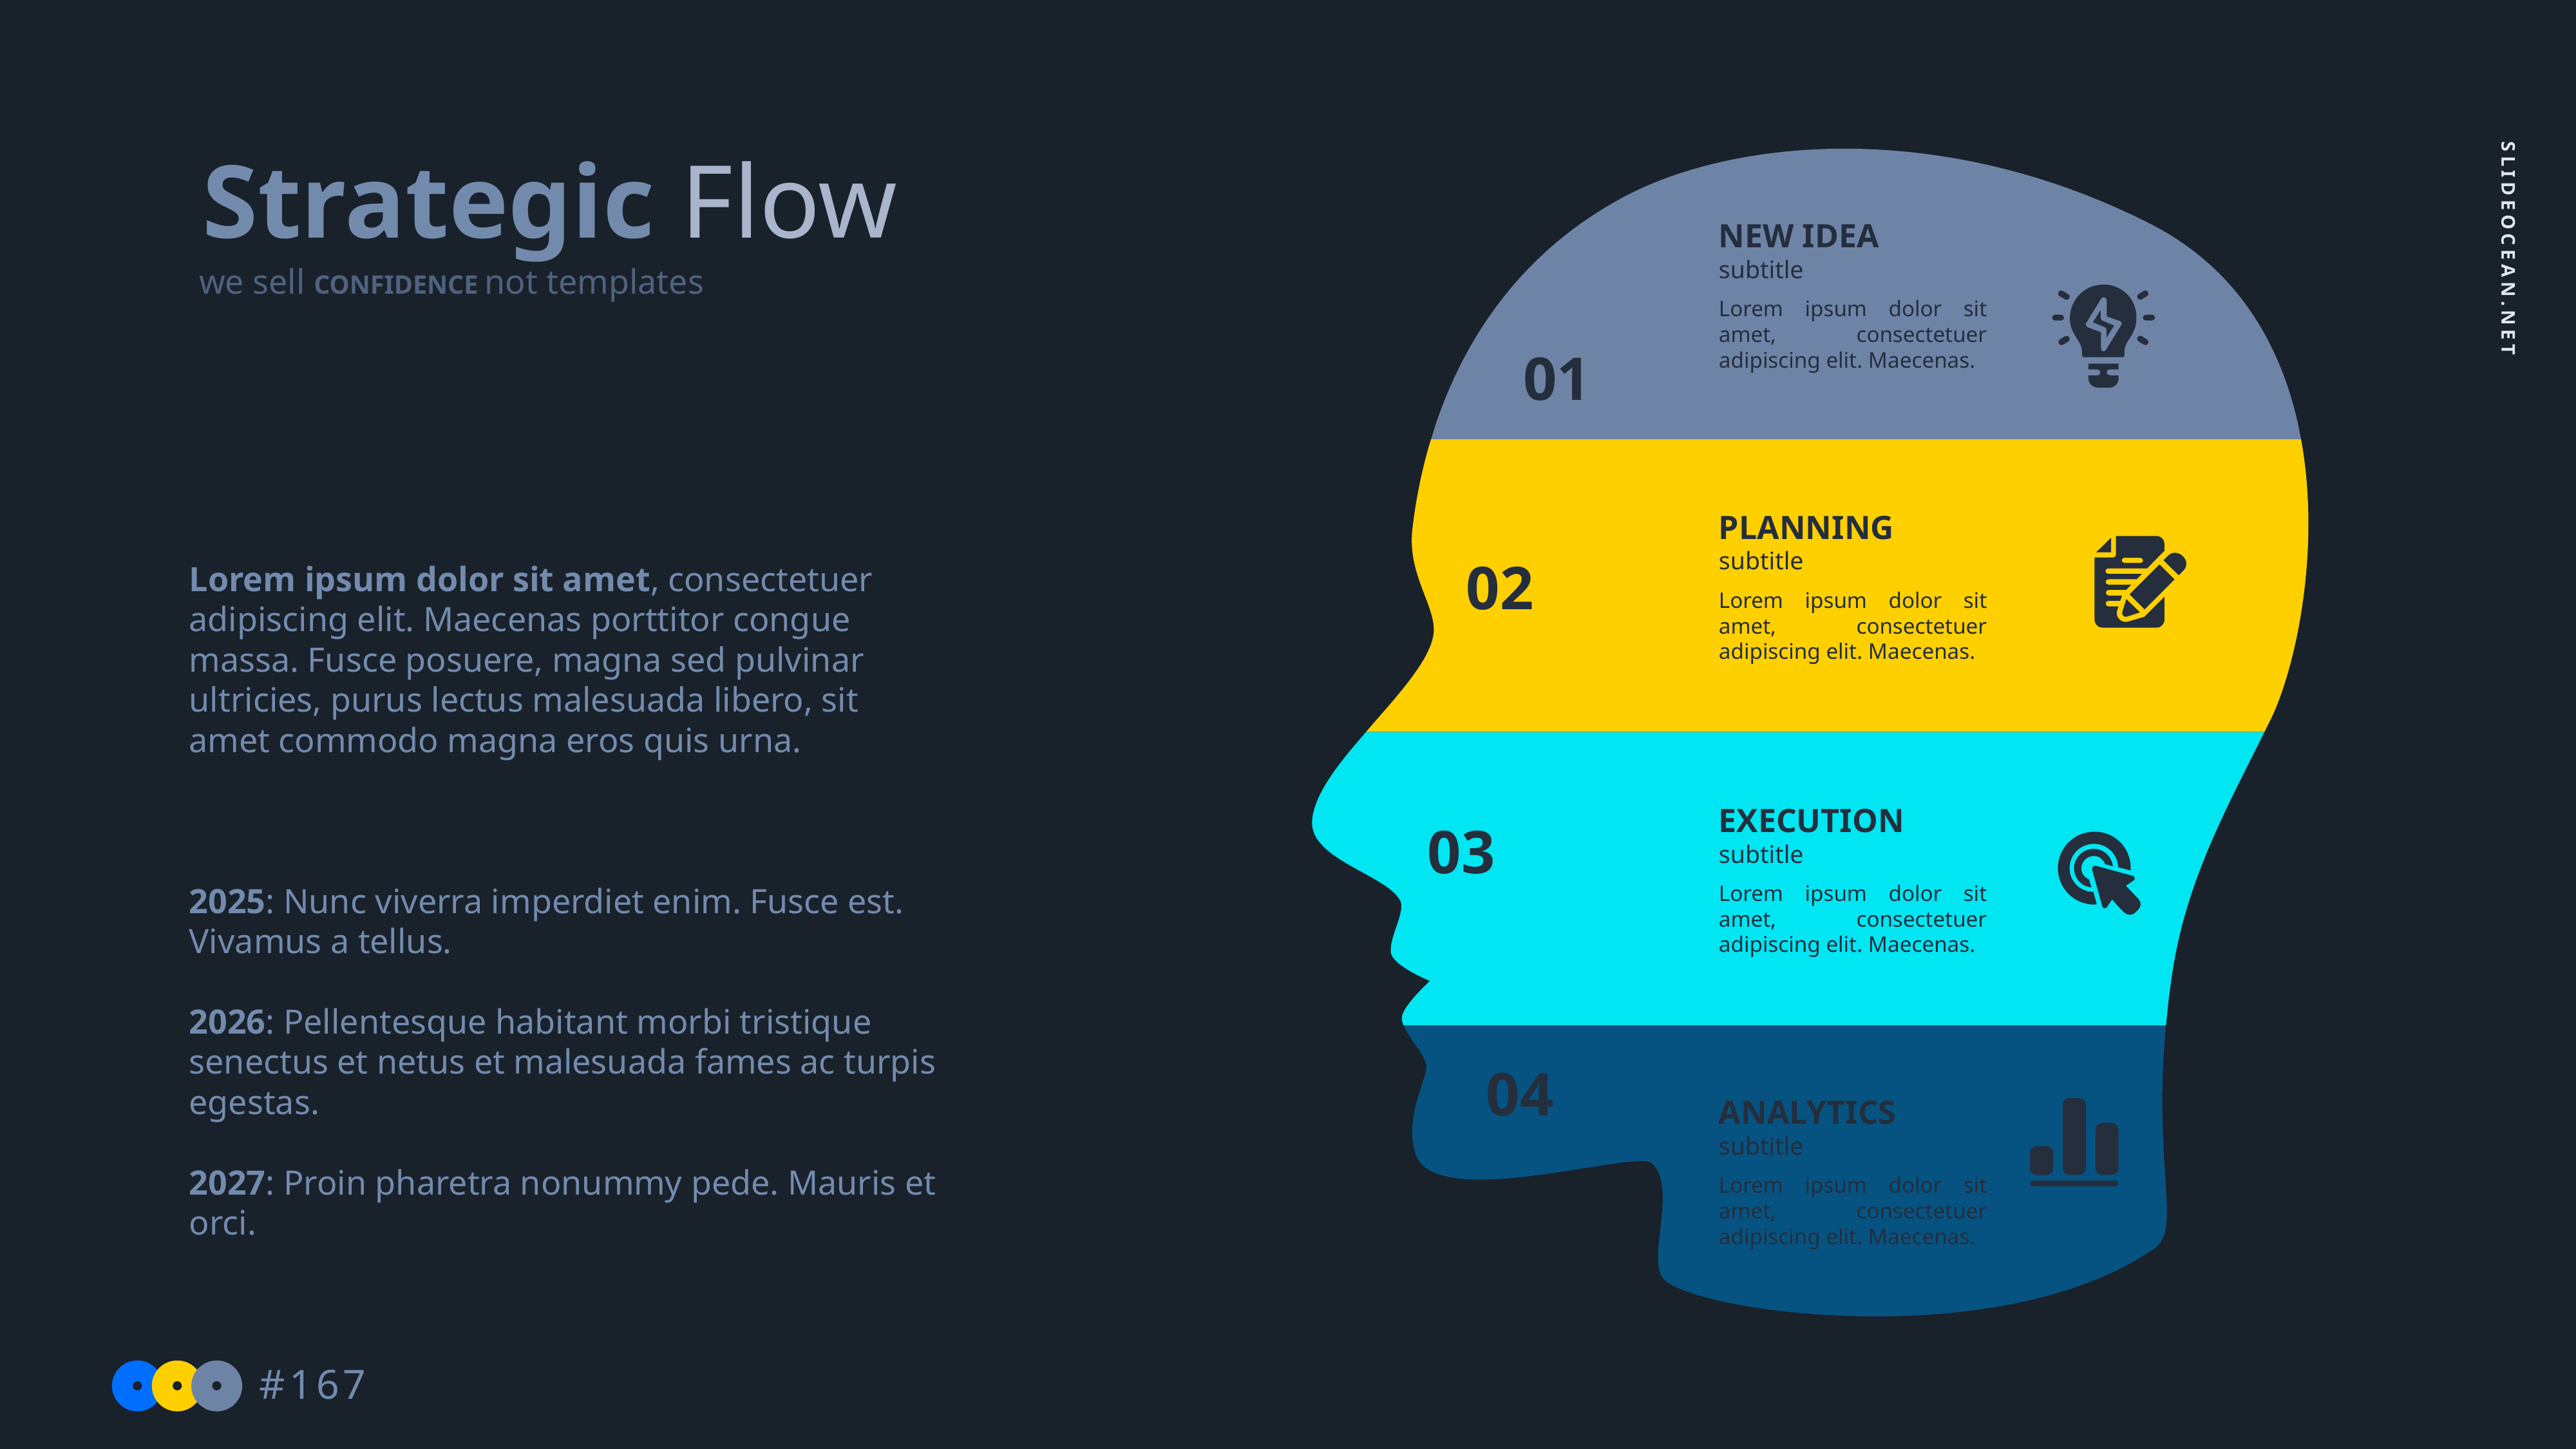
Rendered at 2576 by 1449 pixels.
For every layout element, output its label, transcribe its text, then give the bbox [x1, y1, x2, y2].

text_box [1709, 794, 1998, 963]
text_box 04 [1461, 1052, 1579, 1132]
text_box [1365, 440, 2310, 731]
text_box 01 [1498, 336, 1616, 417]
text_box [2094, 535, 2192, 629]
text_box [1709, 209, 1998, 379]
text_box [2050, 284, 2157, 388]
text_box Lorem ipsum dolor sit amet, consectetuer adipiscing elit. Maecenas porttitor congue massa. Fusce posuere, magna sed pulvinar ultricies, purus lectus malesuada libero, sit amet commodo magna eros quis urna. 2025: Nunc viverra imperdiet enim. Fusce est. Vivamus a tellus. 2026: Pellentesque habitant morbi tristique senectus et netus et malesuada fames ac turpis egestas. 2027: Proin pharetra nonummy pede. Mauris et orci. [179, 553, 956, 1287]
text_box [1402, 1024, 2168, 1318]
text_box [2029, 1097, 2119, 1187]
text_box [1709, 1086, 1998, 1255]
text_box 02 [1441, 545, 1559, 626]
text_box Strategic Flow [193, 132, 907, 263]
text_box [1709, 501, 1998, 670]
text_box [1430, 147, 2302, 440]
text_box 03 [1403, 809, 1520, 890]
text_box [2057, 831, 2142, 915]
text_box #167 [259, 1359, 1065, 1408]
text_box we sell CONFIDENCE not templates [189, 255, 714, 306]
text_box [1311, 731, 2266, 1025]
